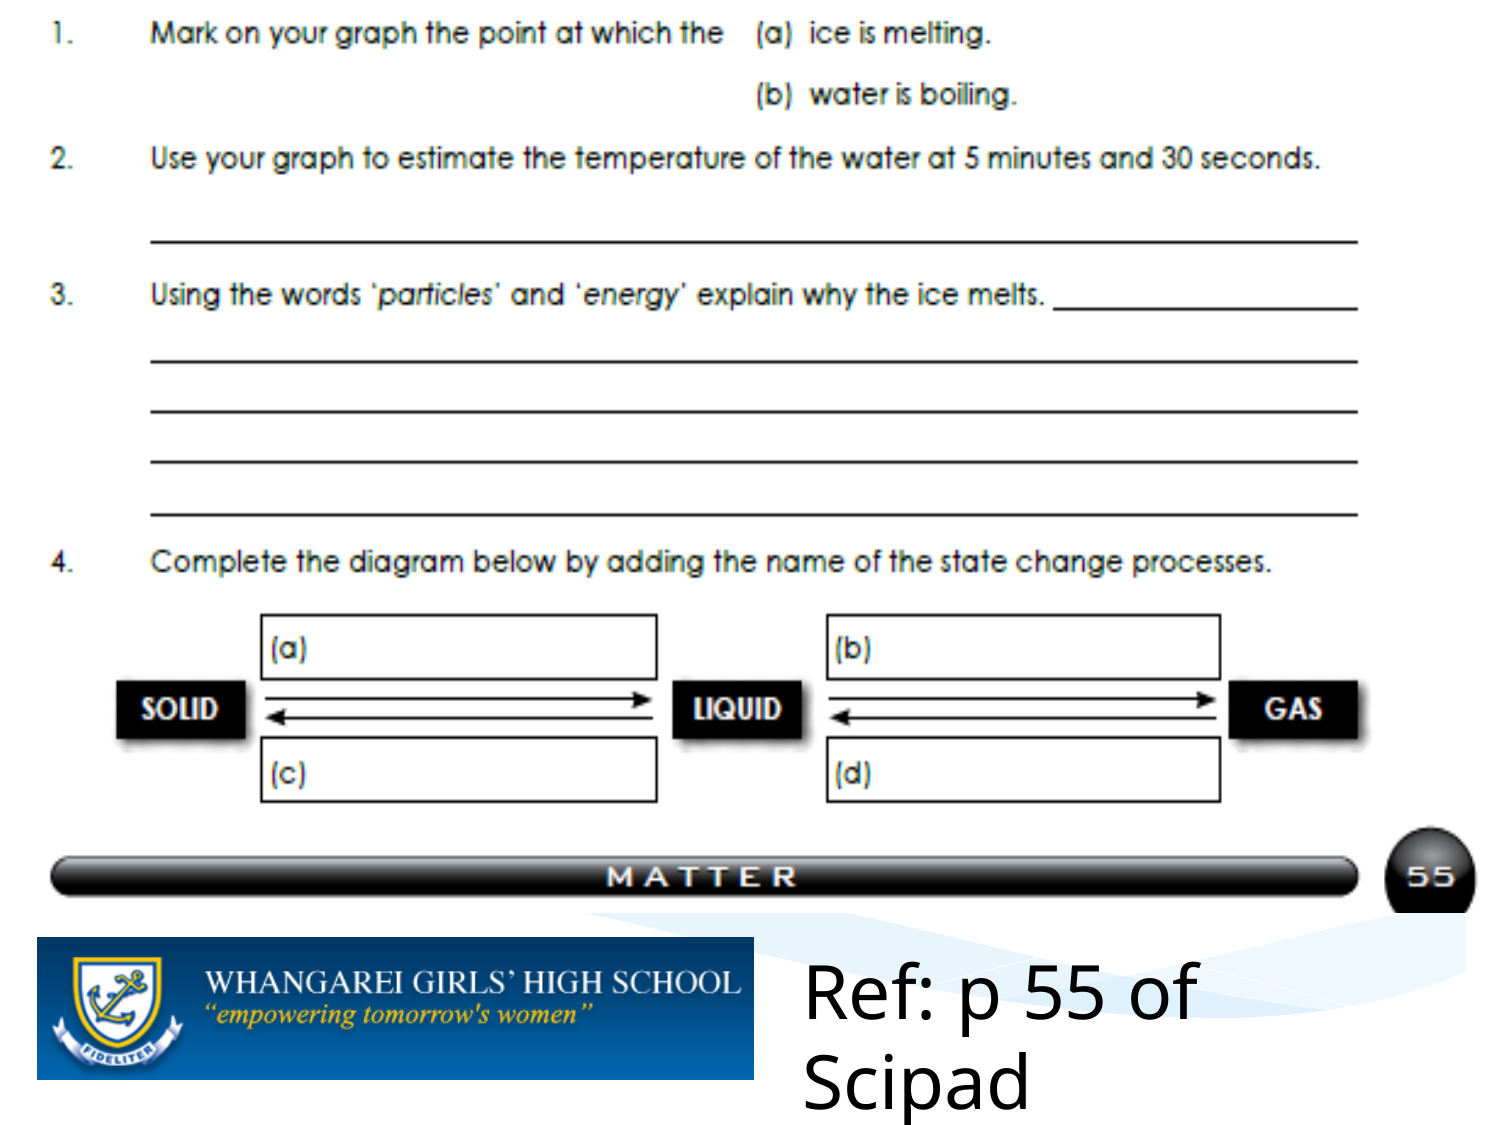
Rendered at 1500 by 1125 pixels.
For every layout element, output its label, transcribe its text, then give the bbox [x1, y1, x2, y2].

text_box Ref: p 55 of Scipad [787, 937, 1438, 1125]
picture [37, 937, 754, 1080]
picture [0, 0, 1500, 913]
